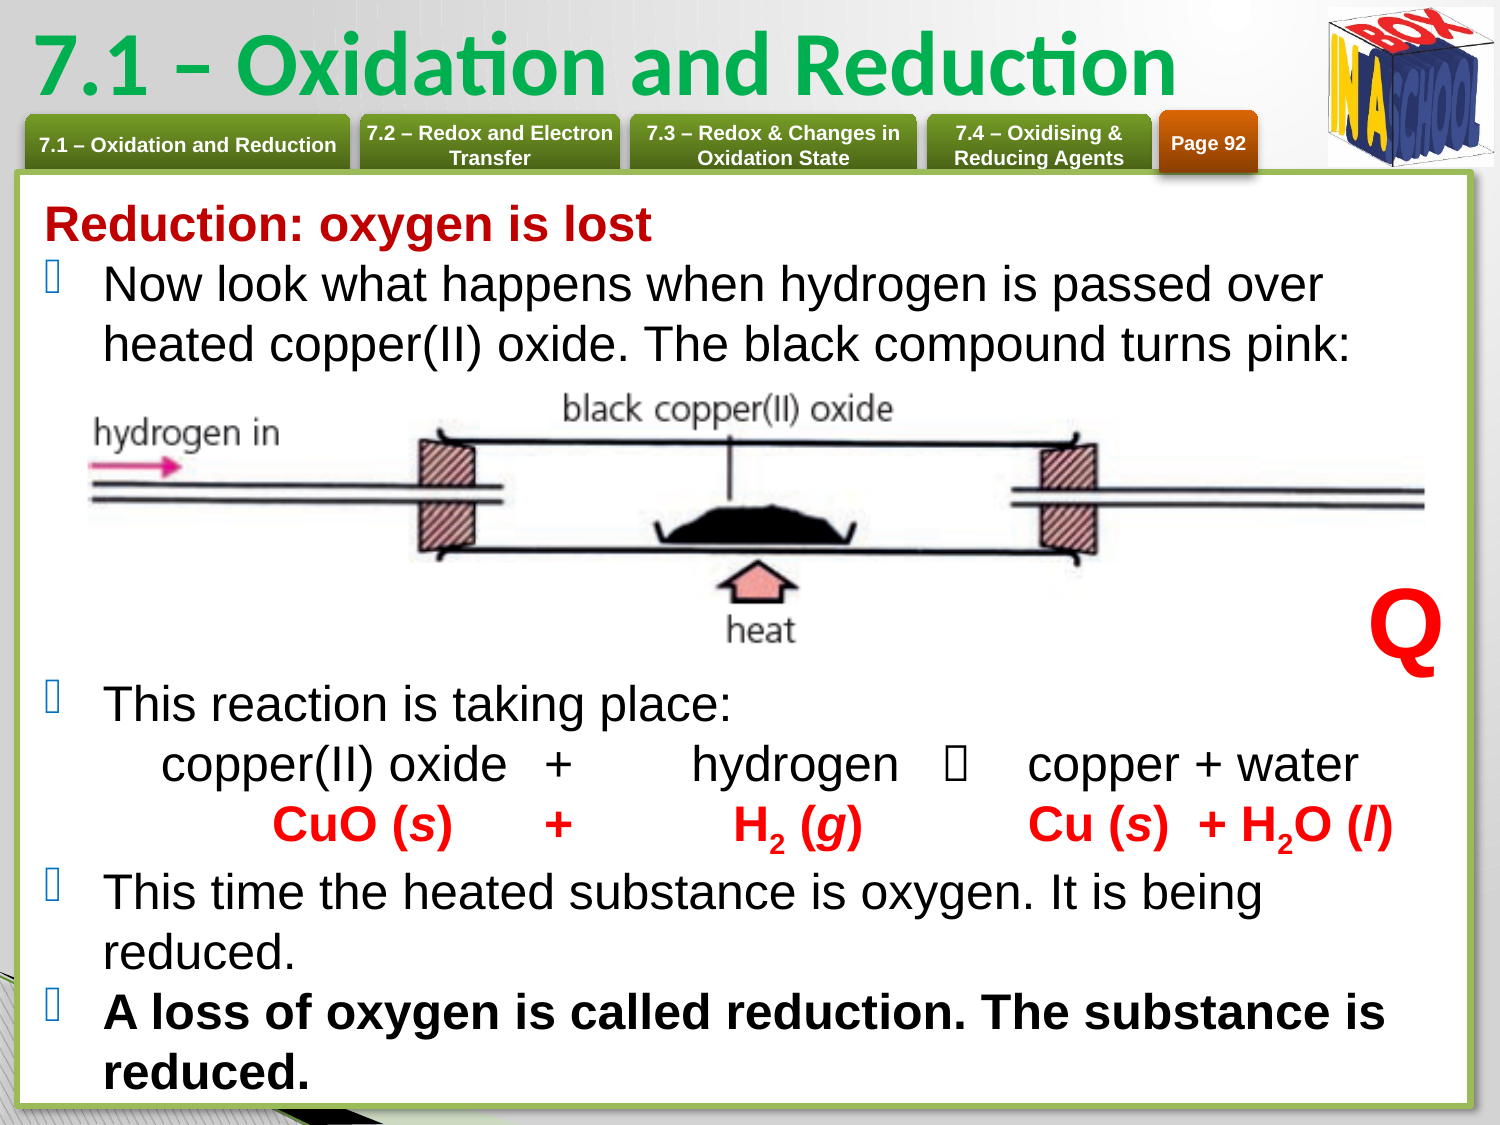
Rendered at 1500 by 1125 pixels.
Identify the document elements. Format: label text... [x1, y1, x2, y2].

picture [281, 1114, 303, 1125]
text_box Reduction: oxygen is lost Now look what happens when hydrogen is passed over heated copper(II) oxide. The black compound turns pink: This reaction is taking place: copper(II) oxide + hydrogen  copper + water CuO (s) + H2 (g) Cu (s) + H2O (l) This time the heated substance is oxygen. It is being reduced. A loss of oxygen is called reduction. The substance is reduced. [29, 184, 1459, 1108]
picture [84, 385, 1436, 665]
title 7.1 – Oxidation and Reduction [17, 7, 1258, 110]
text_box Q [1353, 550, 1461, 686]
picture [1328, 7, 1495, 167]
text_box Page 92 [1159, 109, 1258, 173]
